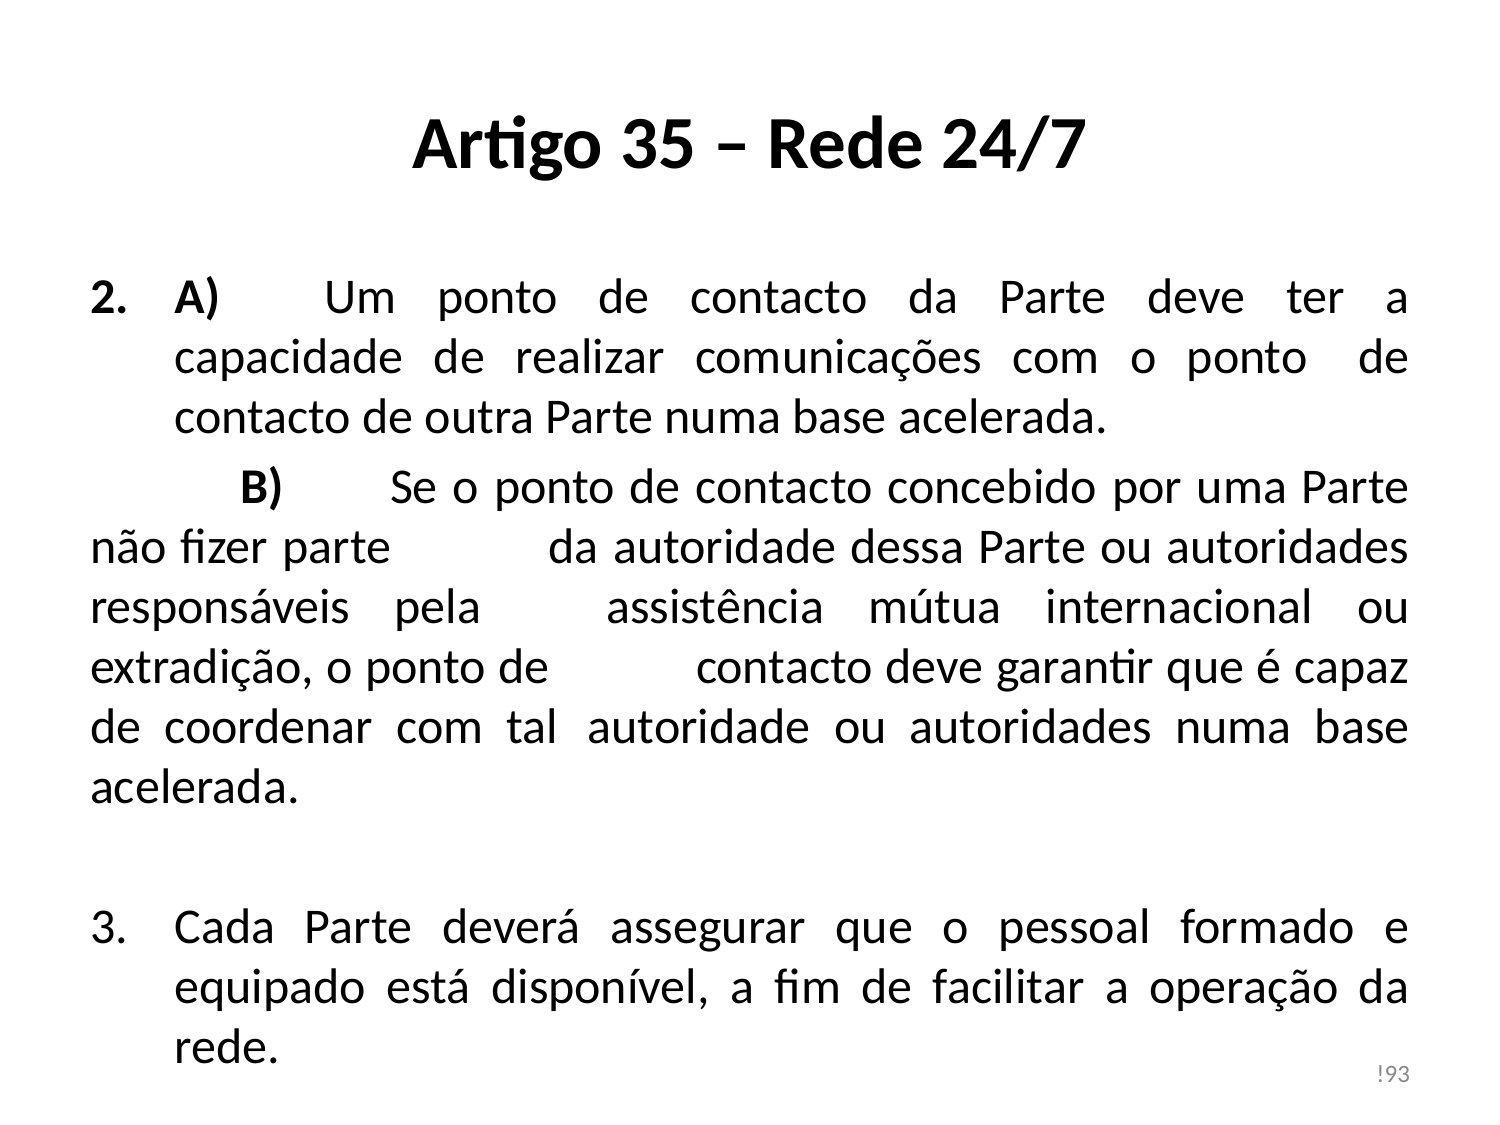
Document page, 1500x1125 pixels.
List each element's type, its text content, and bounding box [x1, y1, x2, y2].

list A) Um ponto de contacto da Parte deve ter a capacidade de realizar comunicações com o ponto de contacto de outra Parte numa base acelerada. B) Se o ponto de contacto concebido por uma Parte não fizer parte da autoridade dessa Parte ou autoridades responsáveis pela assistência mútua internacional ou extradição, o ponto de contacto deve garantir que é capaz de coordenar com tal autoridade ou autoridades numa base acelerada. Cada Parte deverá assegurar que o pessoal formado e equipado está disponível, a fim de facilitar a operação da rede. [75, 255, 1425, 999]
slide_number !93 [1074, 1042, 1425, 1103]
title Artigo 35 – Rede 24/7 [75, 45, 1425, 233]
